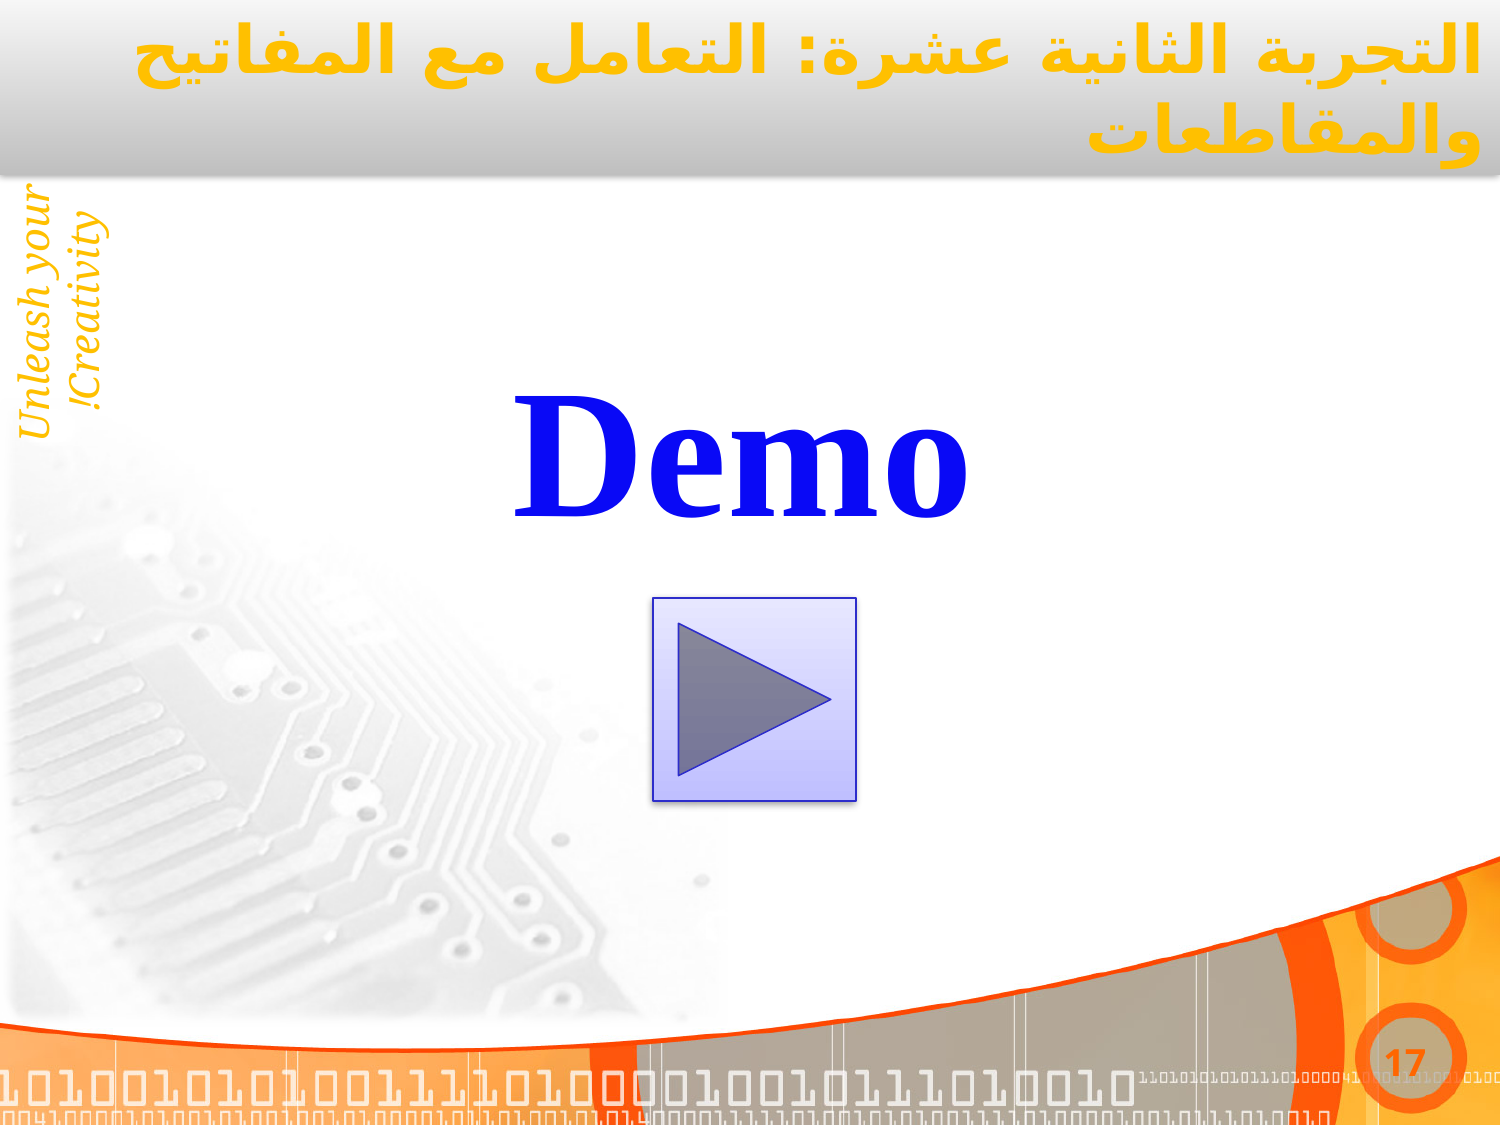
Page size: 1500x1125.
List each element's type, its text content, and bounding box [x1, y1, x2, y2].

picture [0, 175, 1500, 1125]
text_box Demo [64, 326, 1421, 561]
slide_number 17 [1358, 1031, 1442, 1091]
text_box Unleash your Creativity! [0, 125, 59, 396]
text_box [733, 597, 857, 802]
text_box التجربة الثانية عشرة: التعامل مع المفاتيح والمقاطعات [0, 0, 1500, 175]
